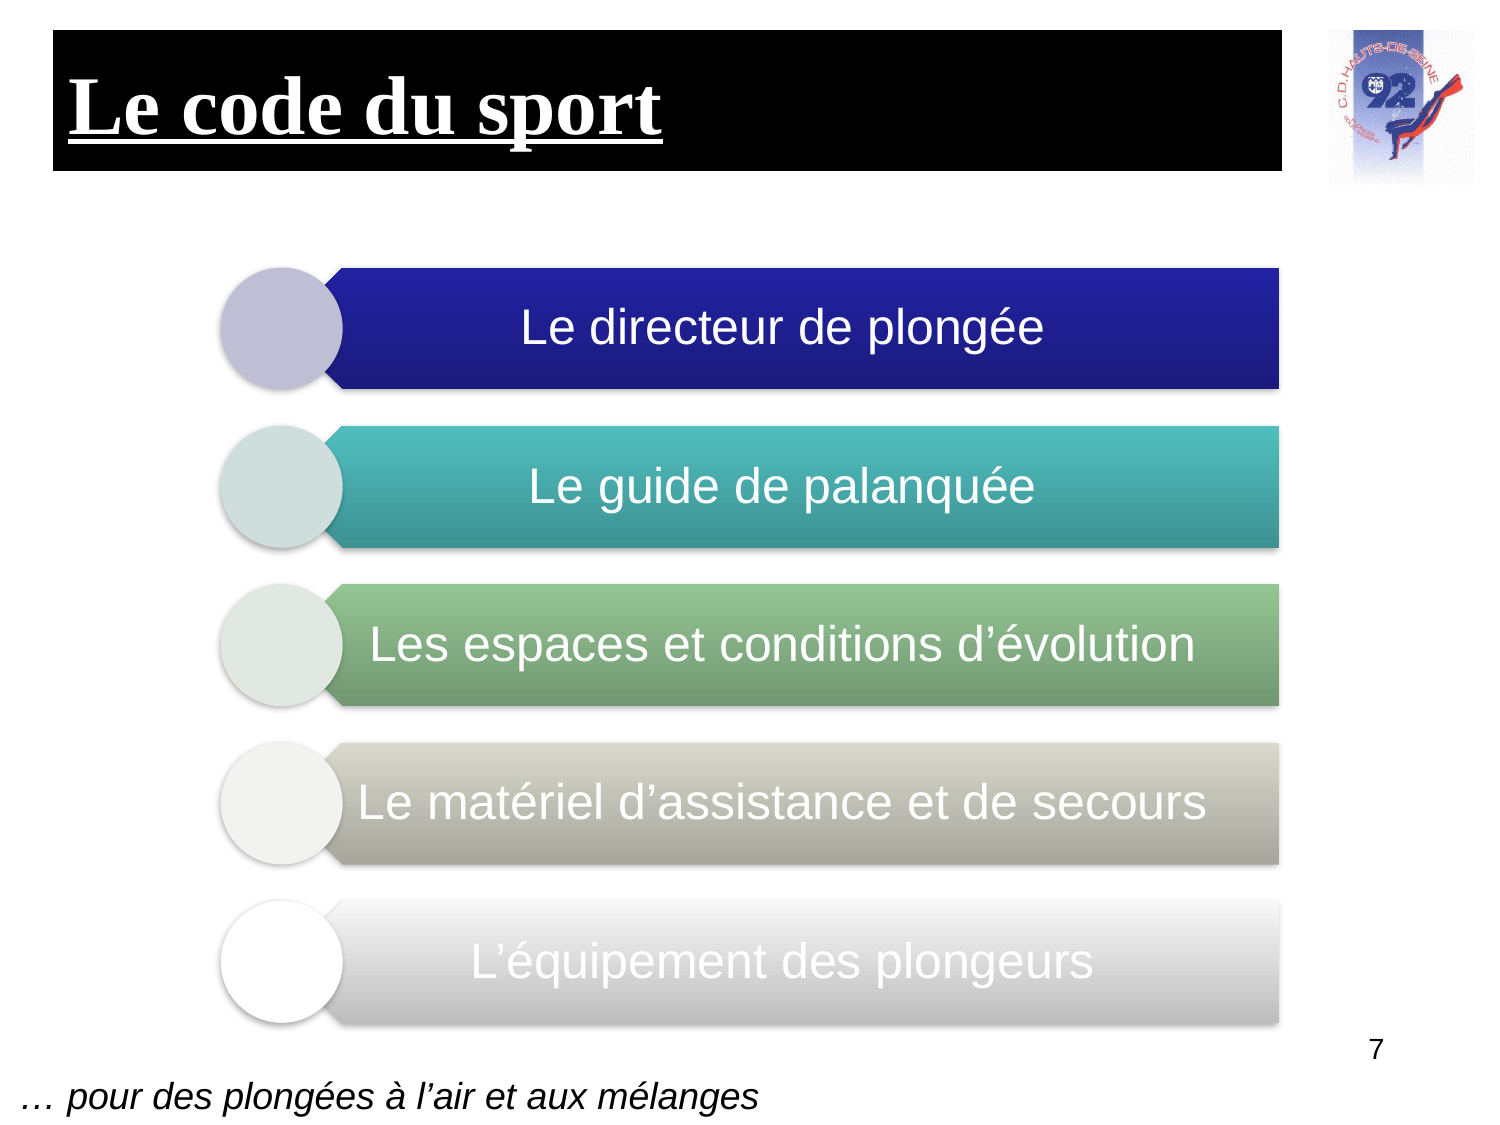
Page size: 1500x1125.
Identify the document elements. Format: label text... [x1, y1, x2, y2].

text_box … pour des plongées à l’air et aux mélanges [4, 1064, 775, 1125]
slide_number 7 [1222, 1032, 1400, 1102]
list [0, 266, 1500, 1024]
picture [1328, 30, 1474, 185]
text_box Le code du sport [53, 30, 1282, 171]
